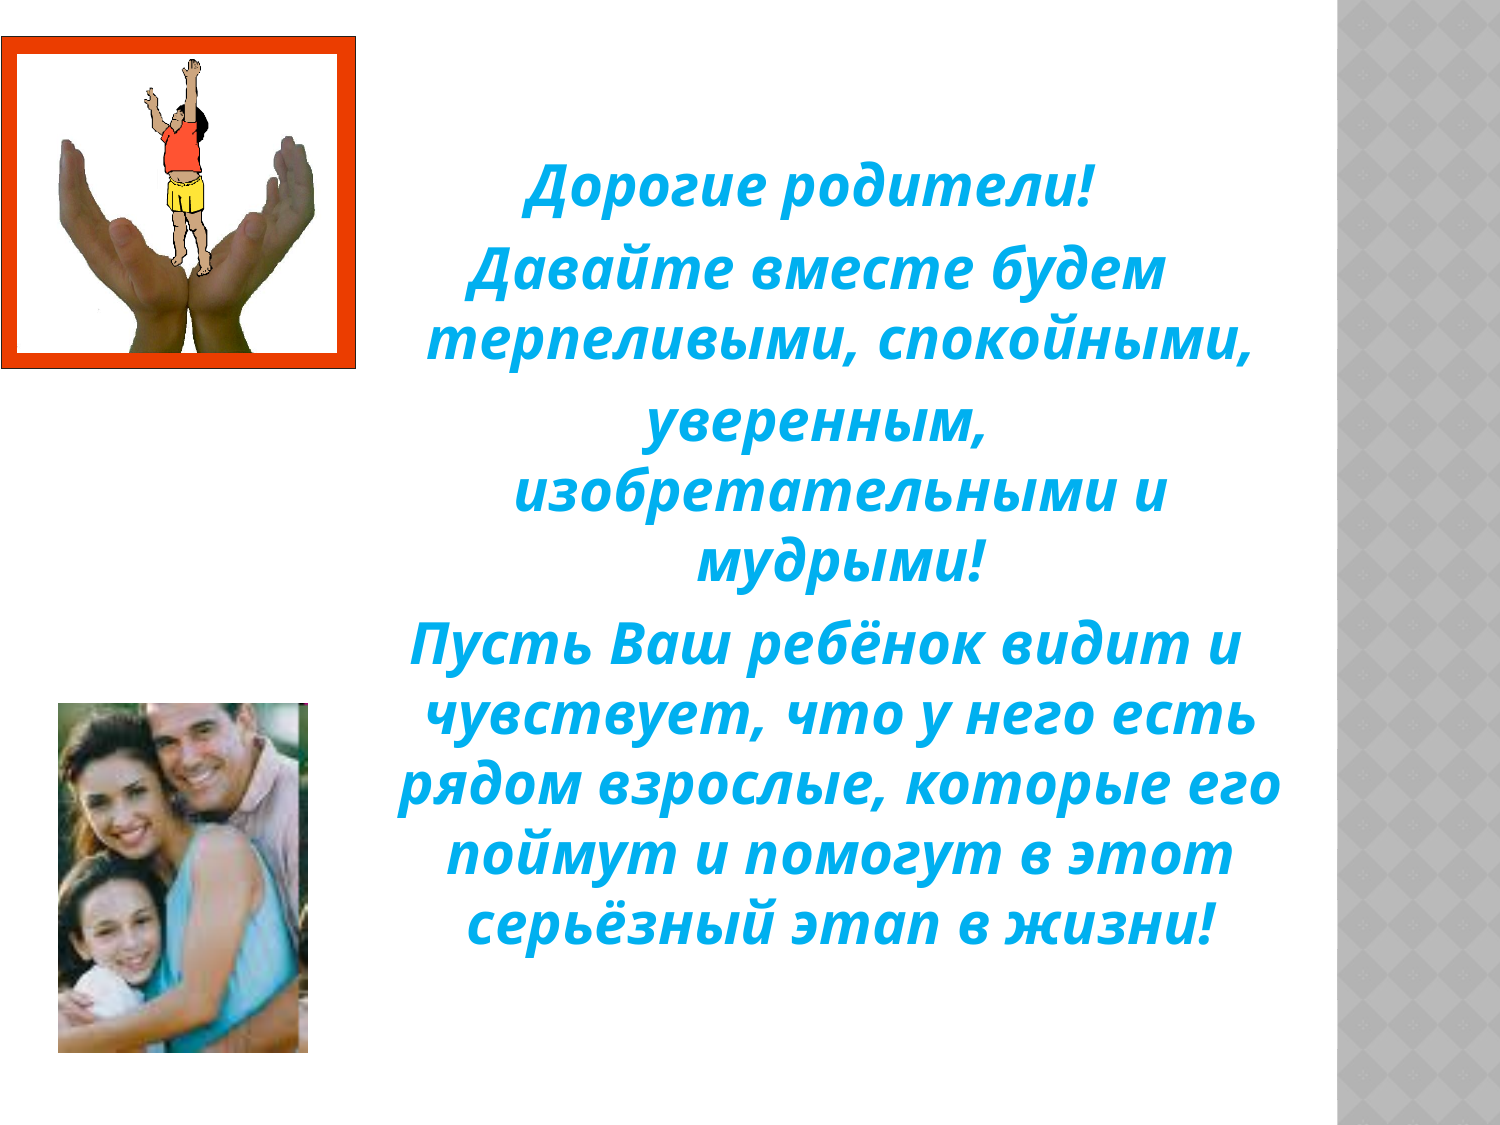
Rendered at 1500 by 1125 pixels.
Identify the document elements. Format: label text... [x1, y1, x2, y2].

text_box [0, 34, 357, 370]
list Дорогие родители! Давайте вместе будем терпеливыми, спокойными, уверенным, изобретательными и мудрыми! Пусть Ваш ребёнок видит и чувствует, что у него есть рядом взрослые, которые его поймут и помогут в этот серьёзный этап в жизни! [339, 58, 1298, 966]
picture [58, 702, 308, 1054]
